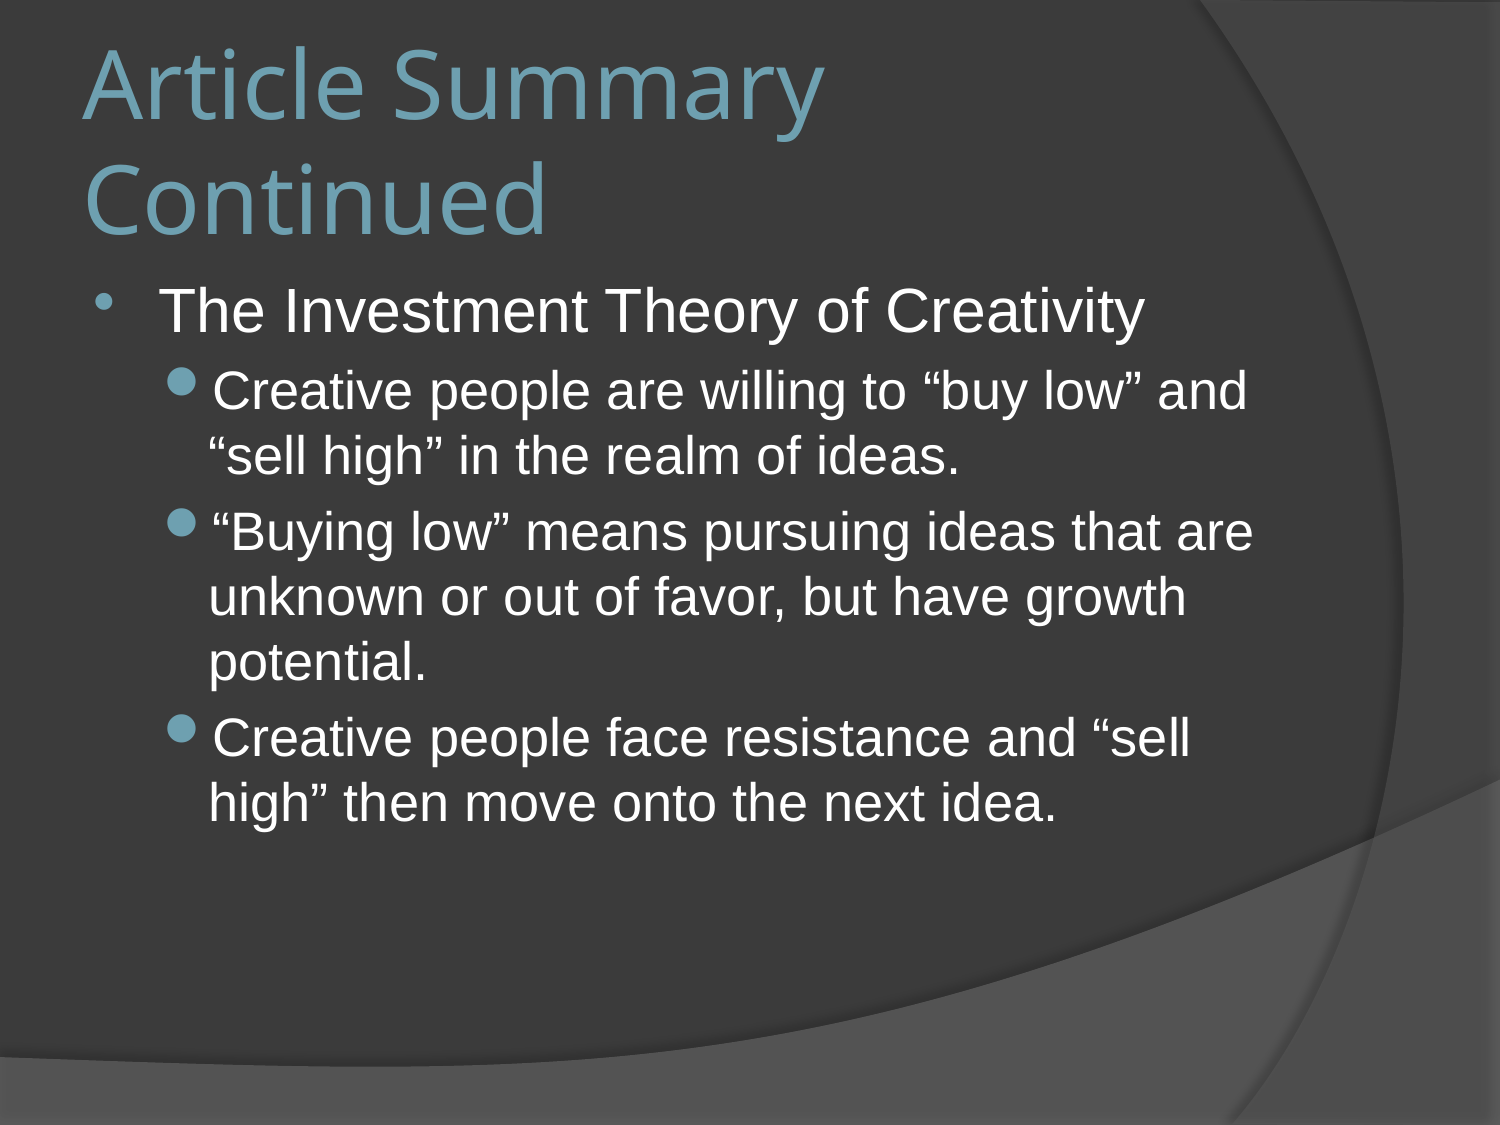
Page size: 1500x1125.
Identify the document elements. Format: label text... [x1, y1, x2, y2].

list The Investment Theory of Creativity Creative people are willing to “buy low” and “sell high” in the realm of ideas. “Buying low” means pursuing ideas that are unknown or out of favor, but have growth potential. Creative people face resistance and “sell high” then move onto the next idea. [75, 262, 1300, 1005]
title Article Summary Continued [75, 45, 1300, 233]
